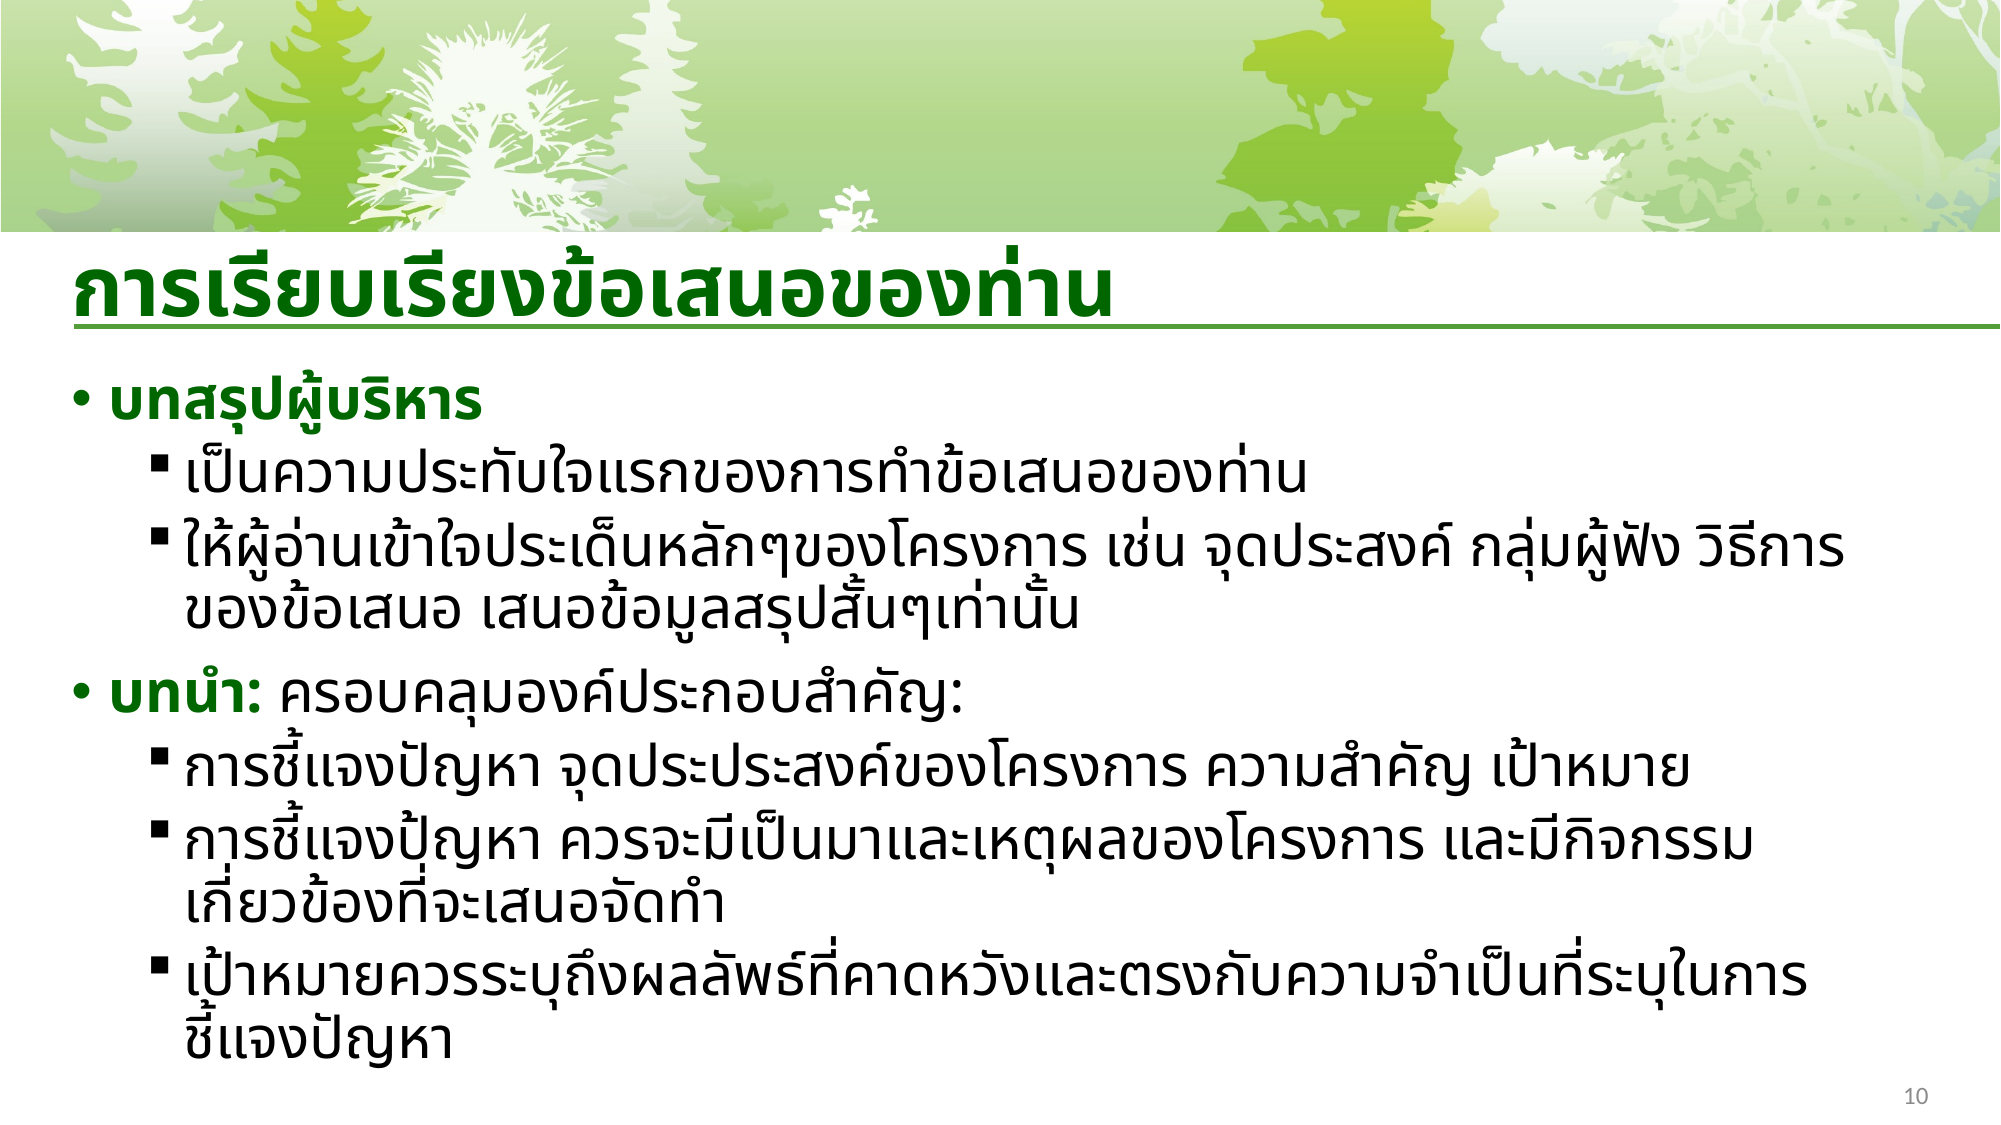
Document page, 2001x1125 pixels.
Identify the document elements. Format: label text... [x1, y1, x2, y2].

list บทสรุปผู้บริหาร เป็นความประทับใจแรกของการทำข้อเสนอของท่าน ให้ผู้อ่านเข้าใจประเด็นหลักๆของโครงการ เช่น จุดประสงค์ กลุ่มผู้ฟัง วิธีการของข้อเสนอ เสนอข้อมูลสรุปสั้นๆเท่านั้น บทนำ: ครอบคลุมองค์ประกอบสำคัญ: การชี้แจงปัญหา จุดประประสงค์ของโครงการ ความสำคัญ เป้าหมาย การชี้แจงป้ญหา ควรจะมีเป็นมาและเหตุผลของโครงการ และมีกิจกรรมเกี่ยวข้องที่จะเสนอจัดทำ เป้าหมายควรระบุถึงผลลัพธ์ที่คาดหวังและตรงกับความจำเป็นที่ระบุในการชี้แจงปัญหา [56, 362, 1948, 1125]
picture [0, 0, 2000, 232]
slide_number 10 [1493, 1065, 1944, 1125]
title การเรียบเรียงข้อเสนอของท่าน [56, 181, 1782, 362]
